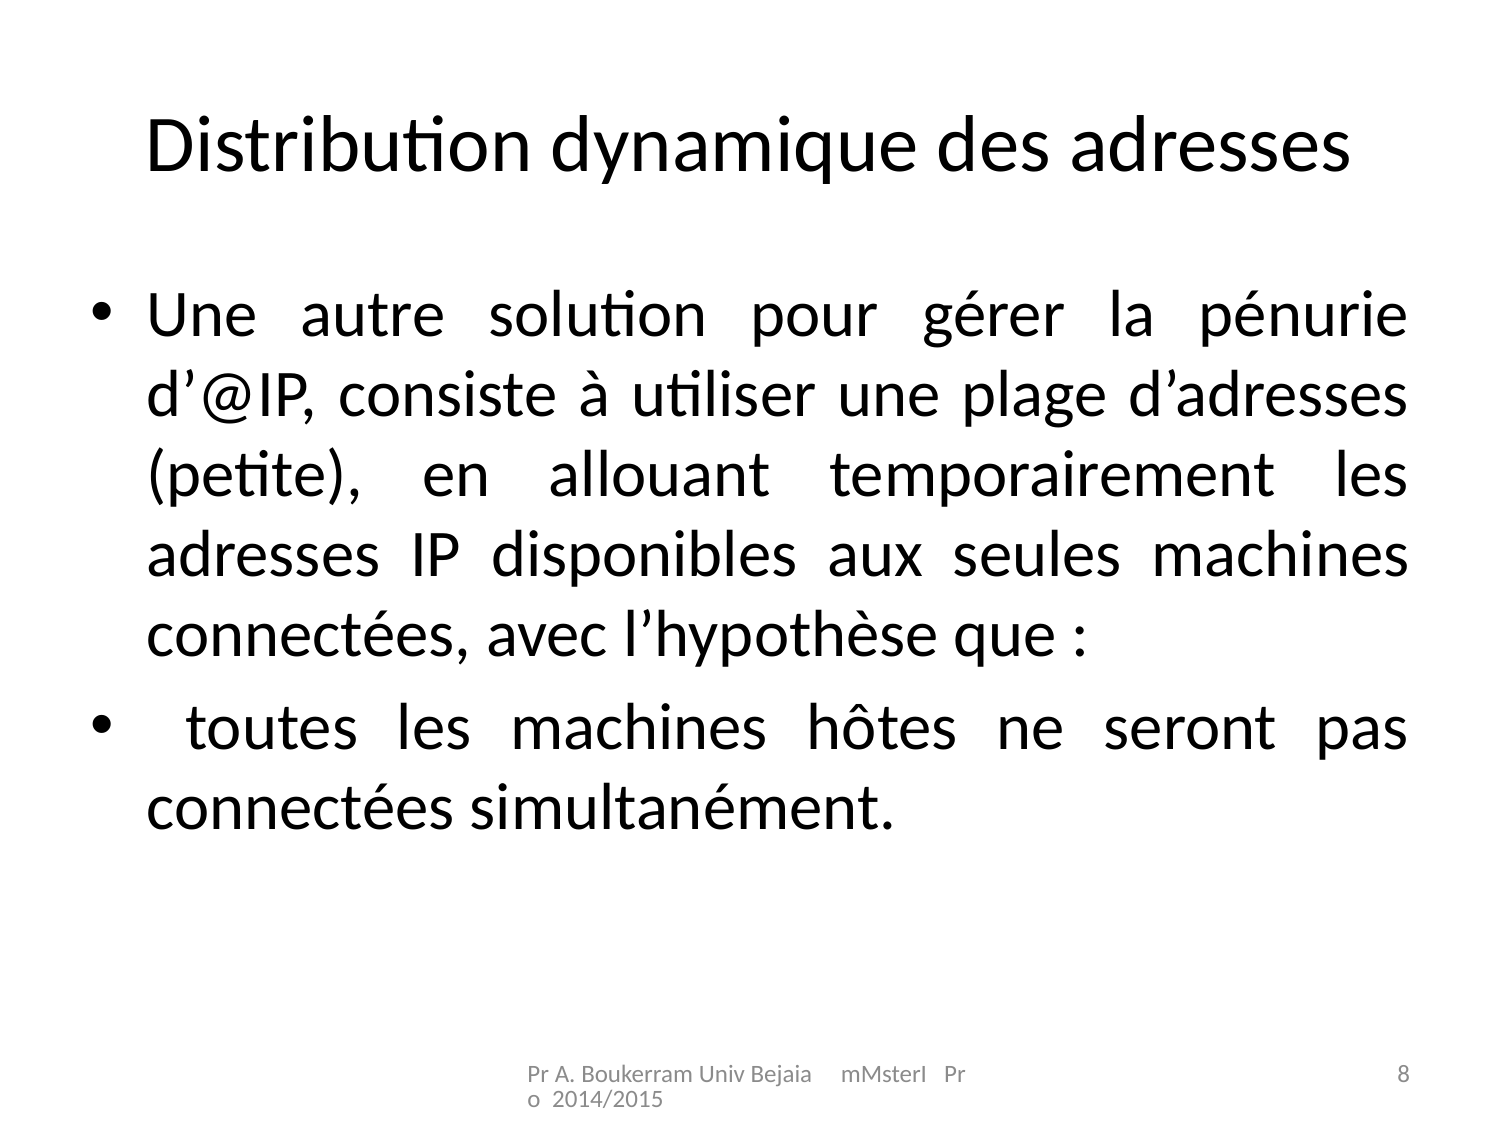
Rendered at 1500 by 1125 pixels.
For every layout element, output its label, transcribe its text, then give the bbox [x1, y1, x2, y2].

title Distribution dynamique des adresses [75, 45, 1425, 233]
footer Pr A. Boukerram Univ Bejaia mMsterI Pro 2014/2015 [512, 1042, 988, 1103]
list Une autre solution pour gérer la pénurie d’@IP, consiste à utiliser une plage d’adresses (petite), en allouant temporairement les adresses IP disponibles aux seules machines connectées, avec l’hypothèse que : toutes les machines hôtes ne seront pas connectées simultanément. [75, 262, 1425, 1005]
slide_number 8 [1074, 1042, 1425, 1103]
